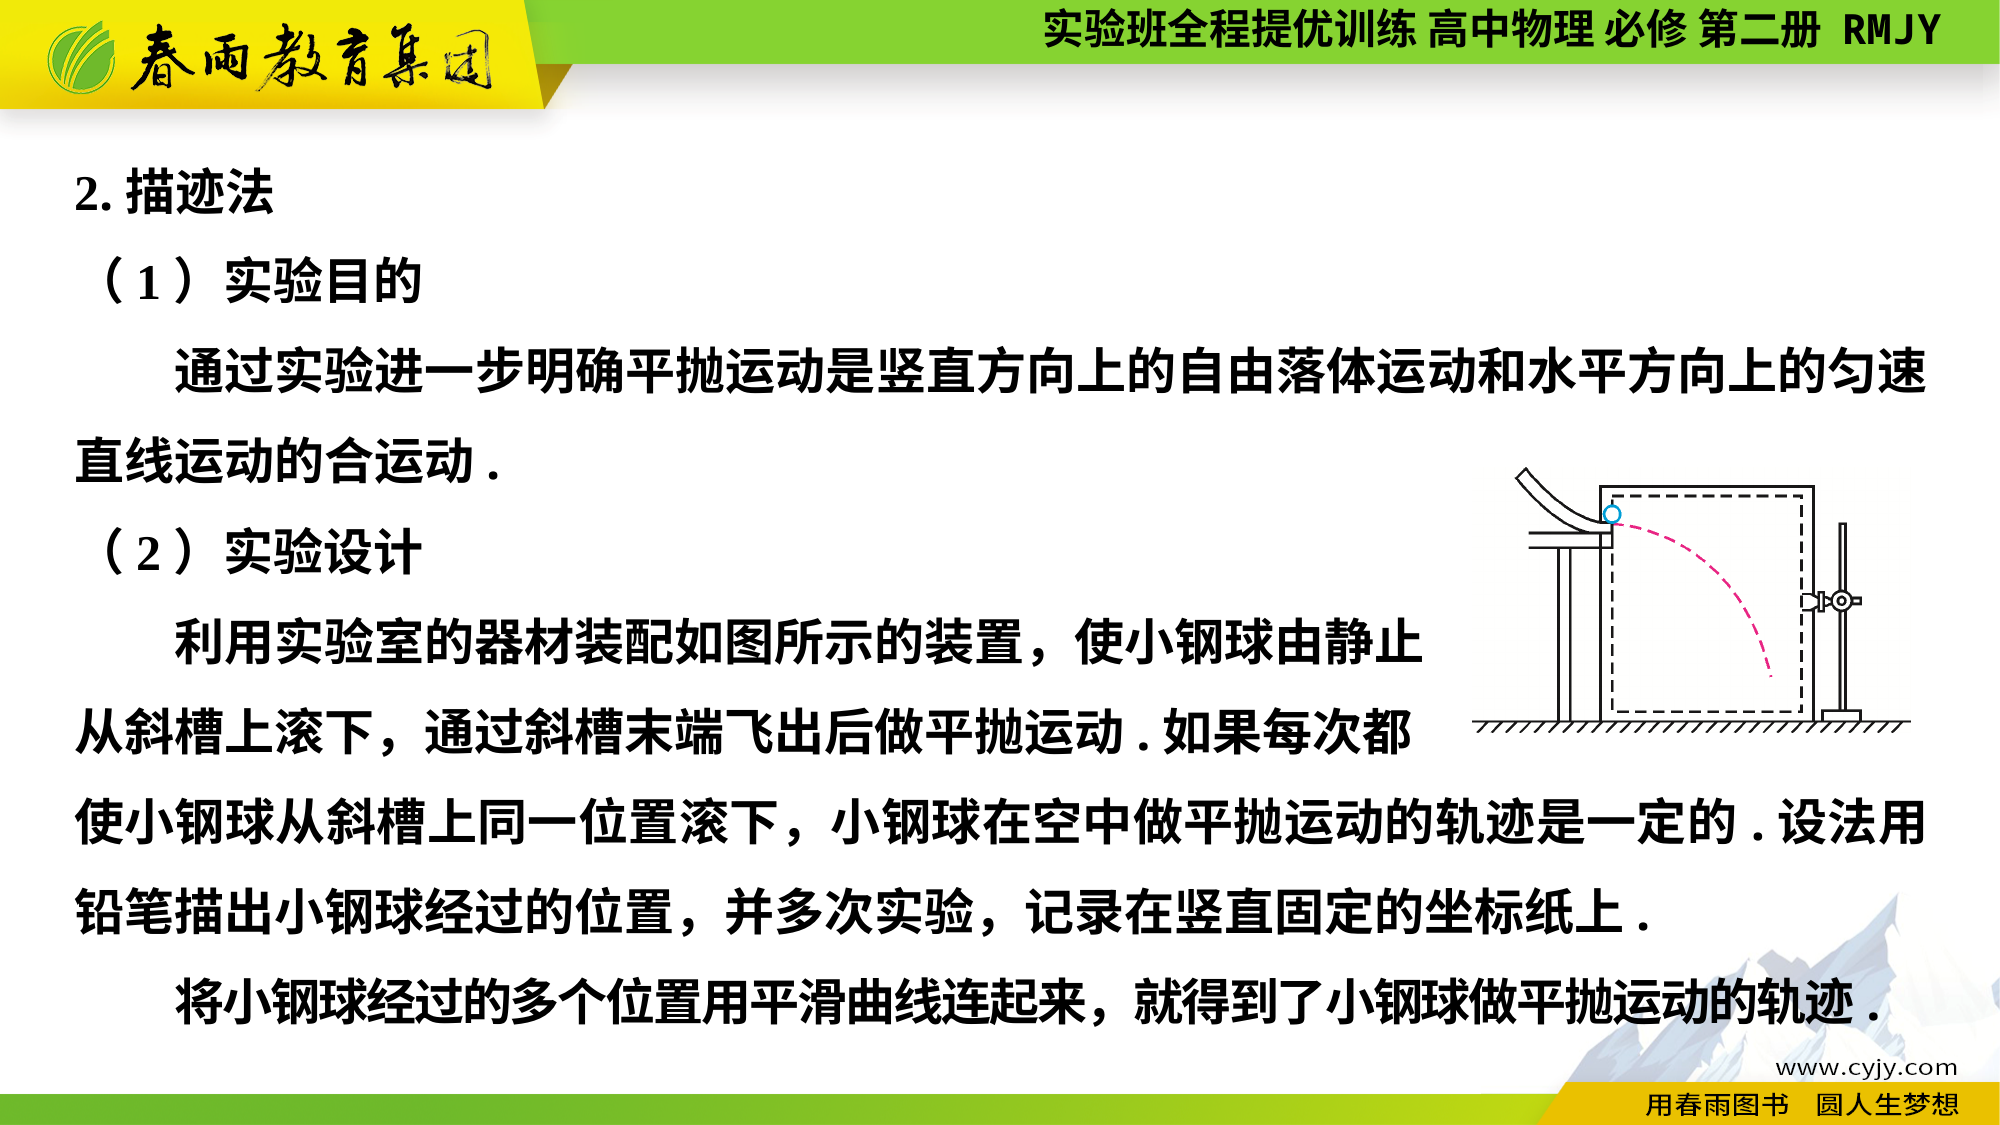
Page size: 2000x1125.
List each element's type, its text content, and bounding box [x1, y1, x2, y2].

picture [0, 0, 2000, 1125]
list 2.描迹法 （1）实验目的 通过实验进一步明确平抛运动是竖直方向上的自由落体运动和水平方向上的匀速直线运动的合运动. （2）实验设计 利用实验室的器材装配如图所示的装置，使小钢球由静止 从斜槽上滚下，通过斜槽末端飞出后做平抛运动.如果每次都 使小钢球从斜槽上同一位置滚下，小钢球在空中做平抛运动的轨迹是一定的.设法用铅笔描出小钢球经过的位置，并多次实验，记录在竖直固定的坐标纸上. 将小钢球经过的多个位置用平滑曲线连起来，就得到了小钢球做平抛运动的轨迹. [59, 122, 1944, 1035]
